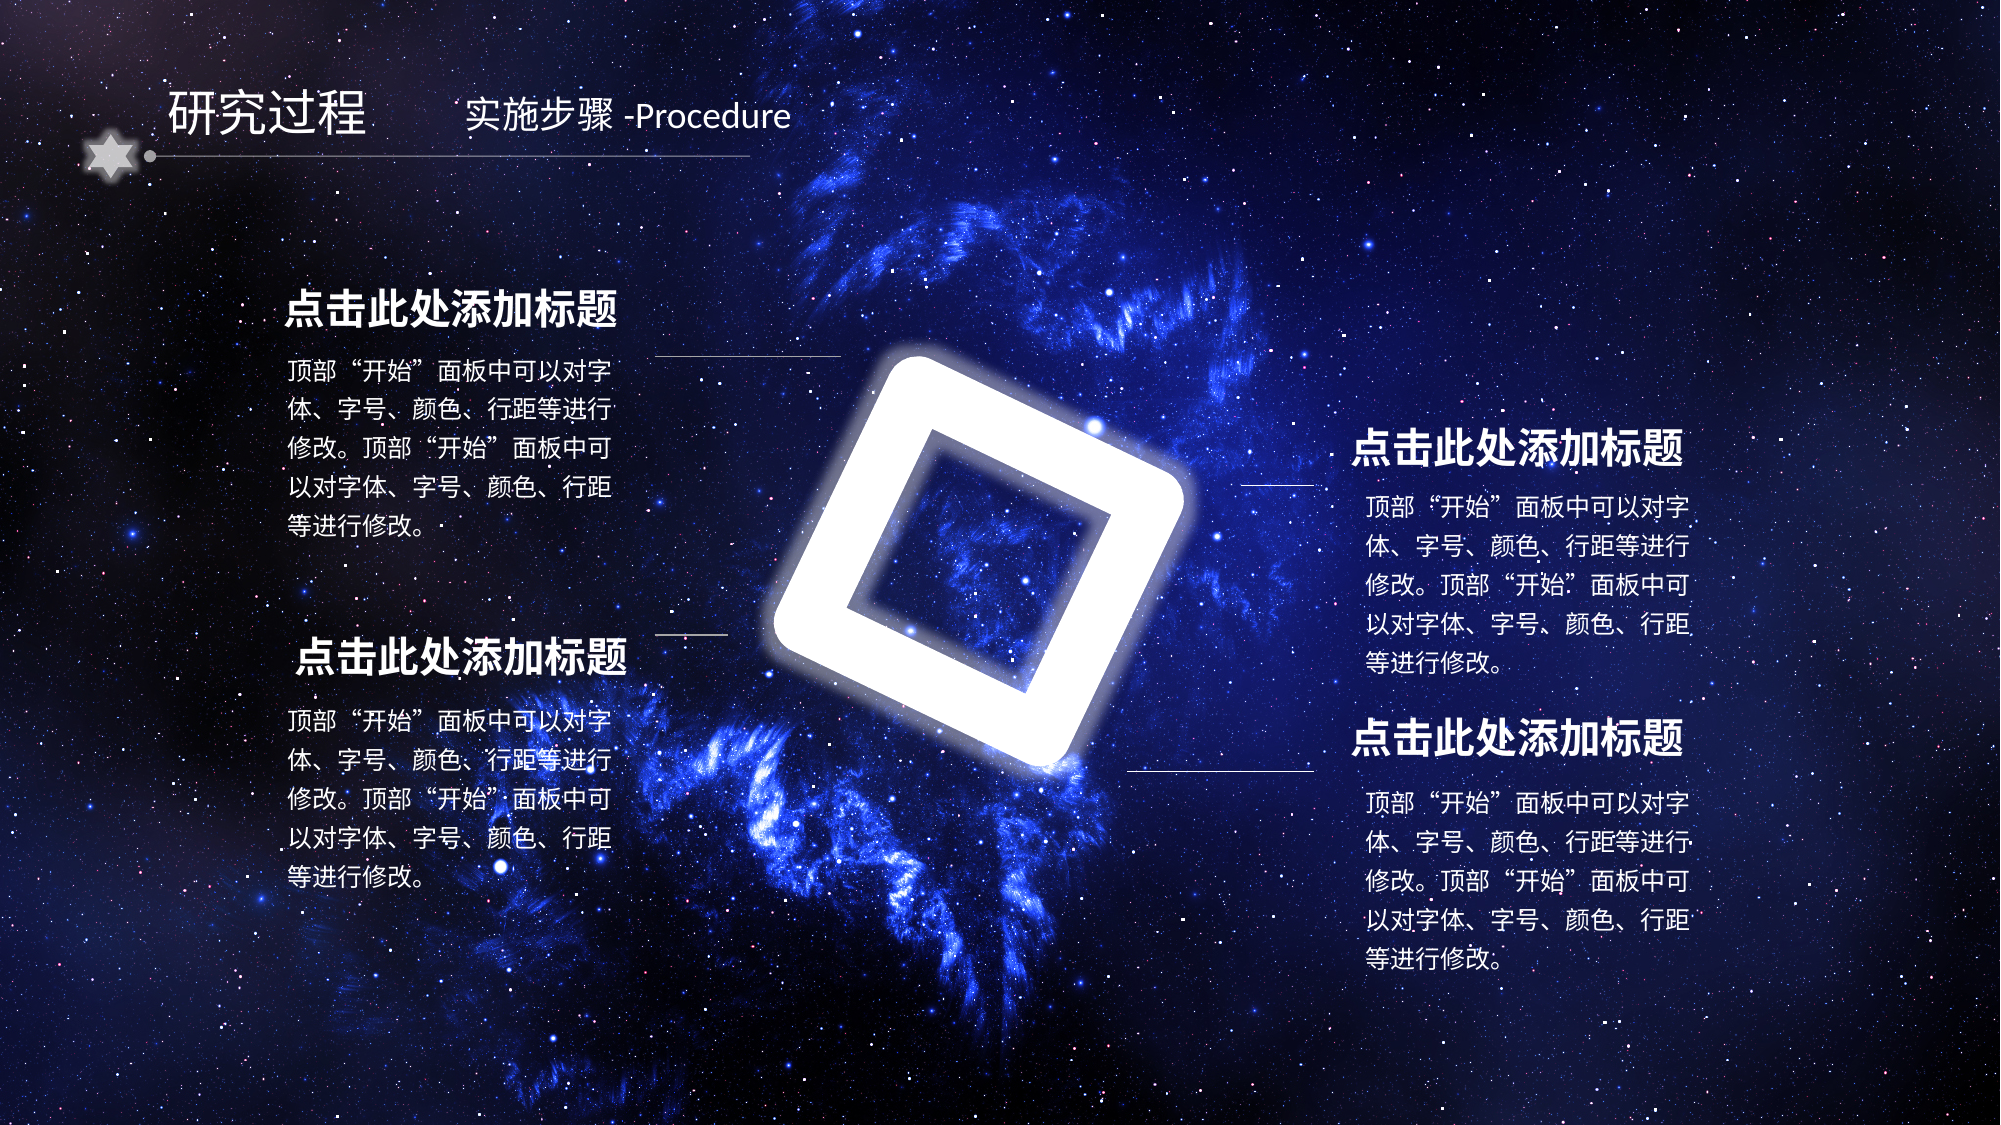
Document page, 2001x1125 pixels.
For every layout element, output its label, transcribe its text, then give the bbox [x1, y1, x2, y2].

text_box 顶部“开始”面板中可以对字体、字号、颜色、行距等进行修改。顶部“开始”面板中可以对字体、字号、颜色、行距等进行修改。 [272, 689, 646, 899]
text_box [773, 356, 1184, 767]
list 研究过程 [153, 80, 408, 150]
list 实施步骤-Procedure [450, 88, 921, 150]
text_box 点击此处添加标题 [1325, 414, 1700, 480]
text_box 顶部“开始”面板中可以对字体、字号、颜色、行距等进行修改。顶部“开始”面板中可以对字体、字号、颜色、行距等进行修改。 [1350, 771, 1725, 981]
text_box 点击此处添加标题 [1325, 704, 1700, 770]
text_box 顶部“开始”面板中可以对字体、字号、颜色、行距等进行修改。顶部“开始”面板中可以对字体、字号、颜色、行距等进行修改。 [272, 338, 646, 549]
text_box 点击此处添加标题 [268, 275, 643, 341]
text_box 顶部“开始”面板中可以对字体、字号、颜色、行距等进行修改。顶部“开始”面板中可以对字体、字号、颜色、行距等进行修改。 [1350, 475, 1725, 685]
picture [0, 0, 2000, 1125]
text_box 点击此处添加标题 [279, 623, 653, 689]
